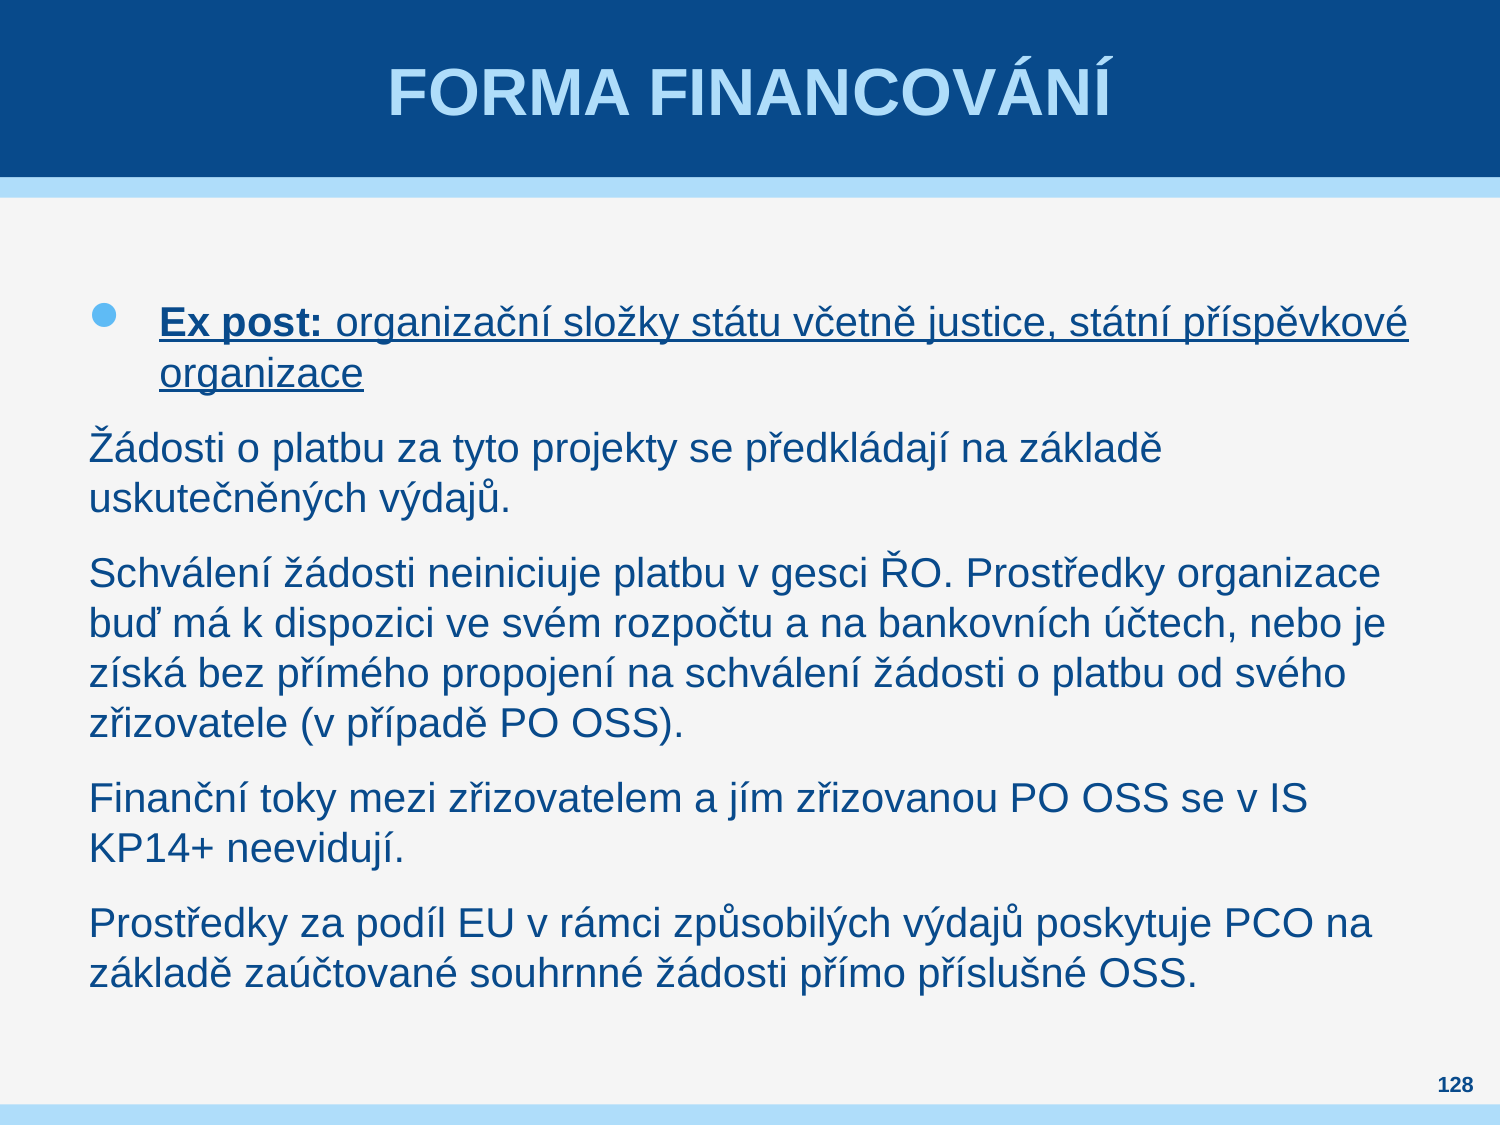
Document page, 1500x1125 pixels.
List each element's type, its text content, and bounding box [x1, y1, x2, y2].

slide_number 128 [1417, 1068, 1495, 1099]
title Forma financování [59, 0, 1441, 178]
list Ex post: organizační složky státu včetně justice, státní příspěvkové organizace Žádosti o platbu za tyto projekty se předkládají na základě uskutečněných výdajů. Schválení žádosti neiniciuje platbu v gesci ŘO. Prostředky organizace buď má k dispozici ve svém rozpočtu a na bankovních účtech, nebo je získá bez přímého propojení na schválení žádosti o platbu od svého zřizovatele (v případě PO OSS). Finanční toky mezi zřizovatelem a jím zřizovanou PO OSS se v IS KP14+ neevidují. Prostředky za podíl EU v rámci způsobilých výdajů poskytuje PCO na základě zaúčtované souhrnné žádosti přímo příslušné OSS. [88, 295, 1412, 1004]
